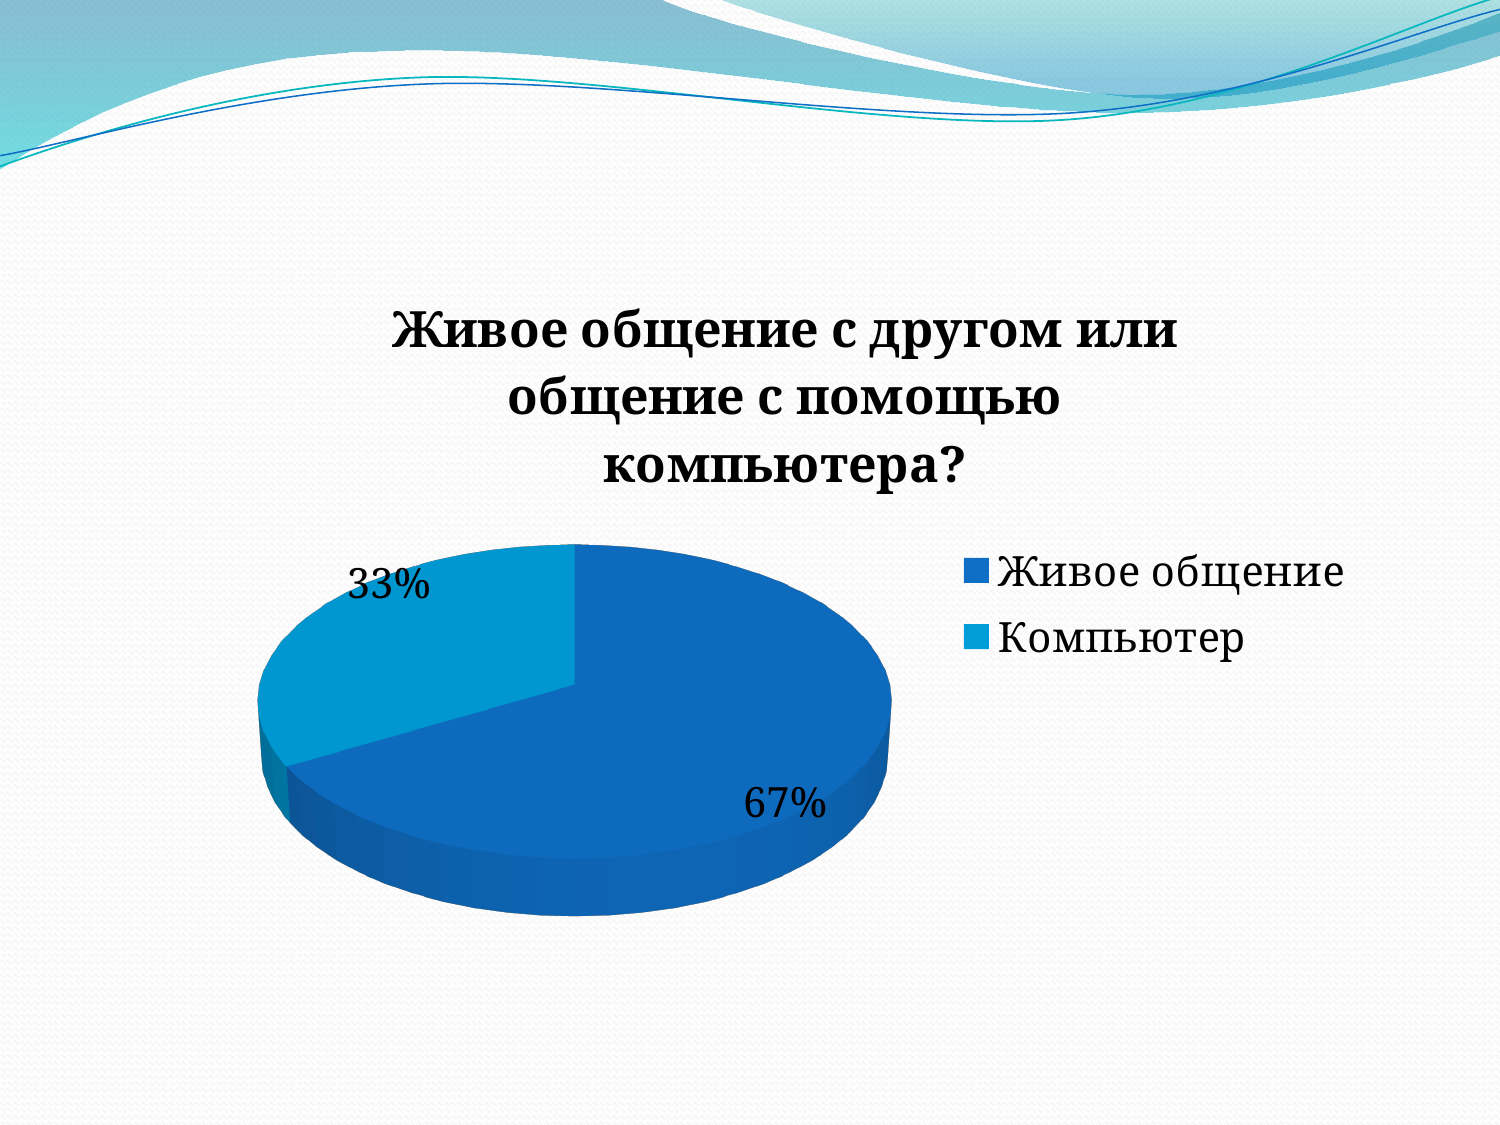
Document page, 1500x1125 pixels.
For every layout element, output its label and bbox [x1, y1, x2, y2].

chart [198, 257, 1372, 950]
